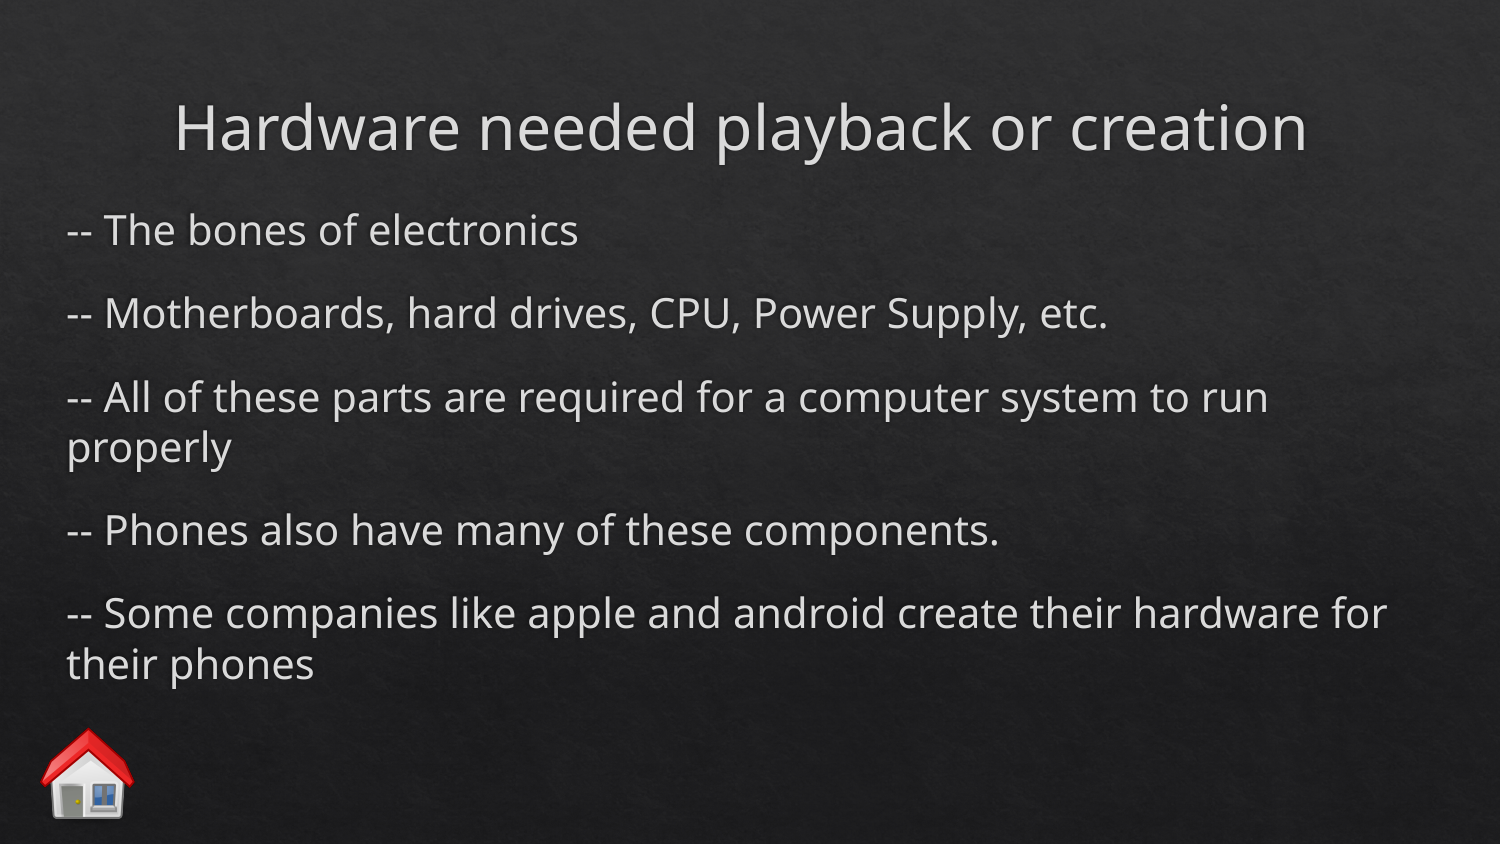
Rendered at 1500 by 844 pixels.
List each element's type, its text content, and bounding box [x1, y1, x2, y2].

picture [37, 724, 138, 826]
list -- The bones of electronics -- Motherboards, hard drives, CPU, Power Supply, etc. -- All of these parts are required for a computer system to run properly -- Phones also have many of these components. -- Some companies like apple and android create their hardware for their phones [51, 189, 1449, 750]
title Hardware needed playback or creation [51, 72, 1449, 167]
